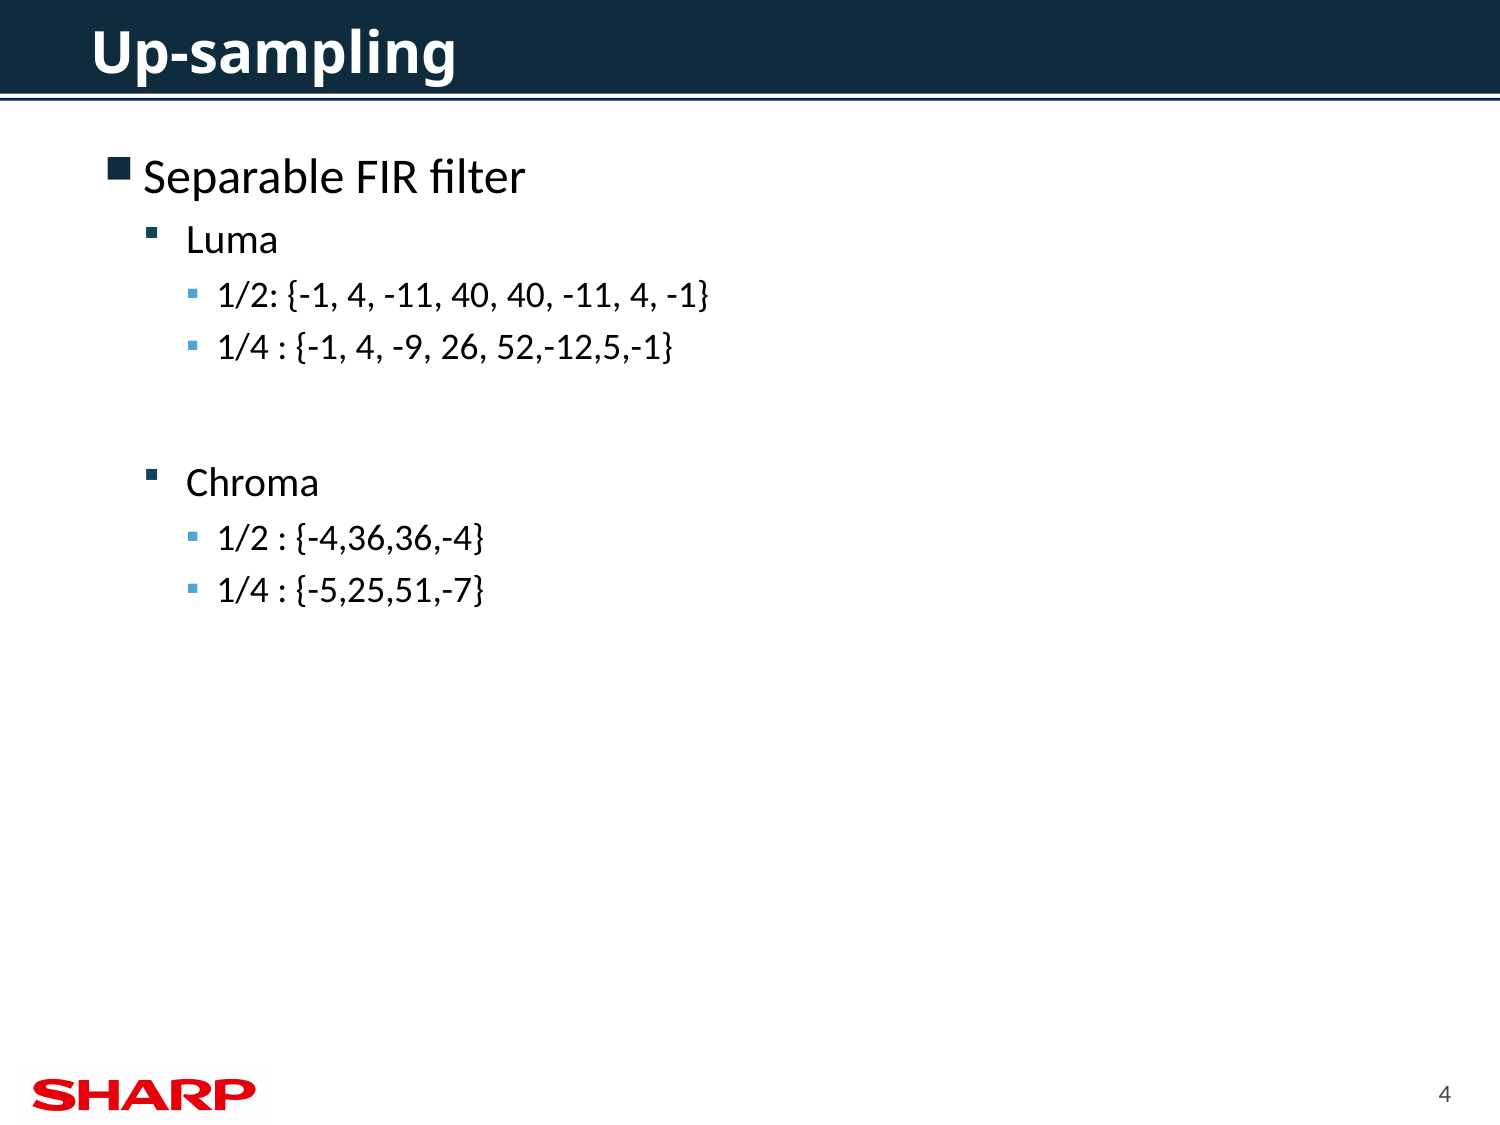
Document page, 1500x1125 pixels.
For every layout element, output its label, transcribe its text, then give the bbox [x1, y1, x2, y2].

list Separable FIR filter Luma 1/2: {-1, 4, -11, 40, 40, -11, 4, -1} 1/4 : {-1, 4, -9, 26, 52,-12,5,-1} Chroma 1/2 : {-4,36,36,-4} 1/4 : {-5,25,51,-7} [74, 128, 1426, 1051]
title Up-sampling [74, 15, 1426, 85]
slide_number 4 [1345, 1062, 1467, 1108]
picture [17, 1064, 271, 1125]
